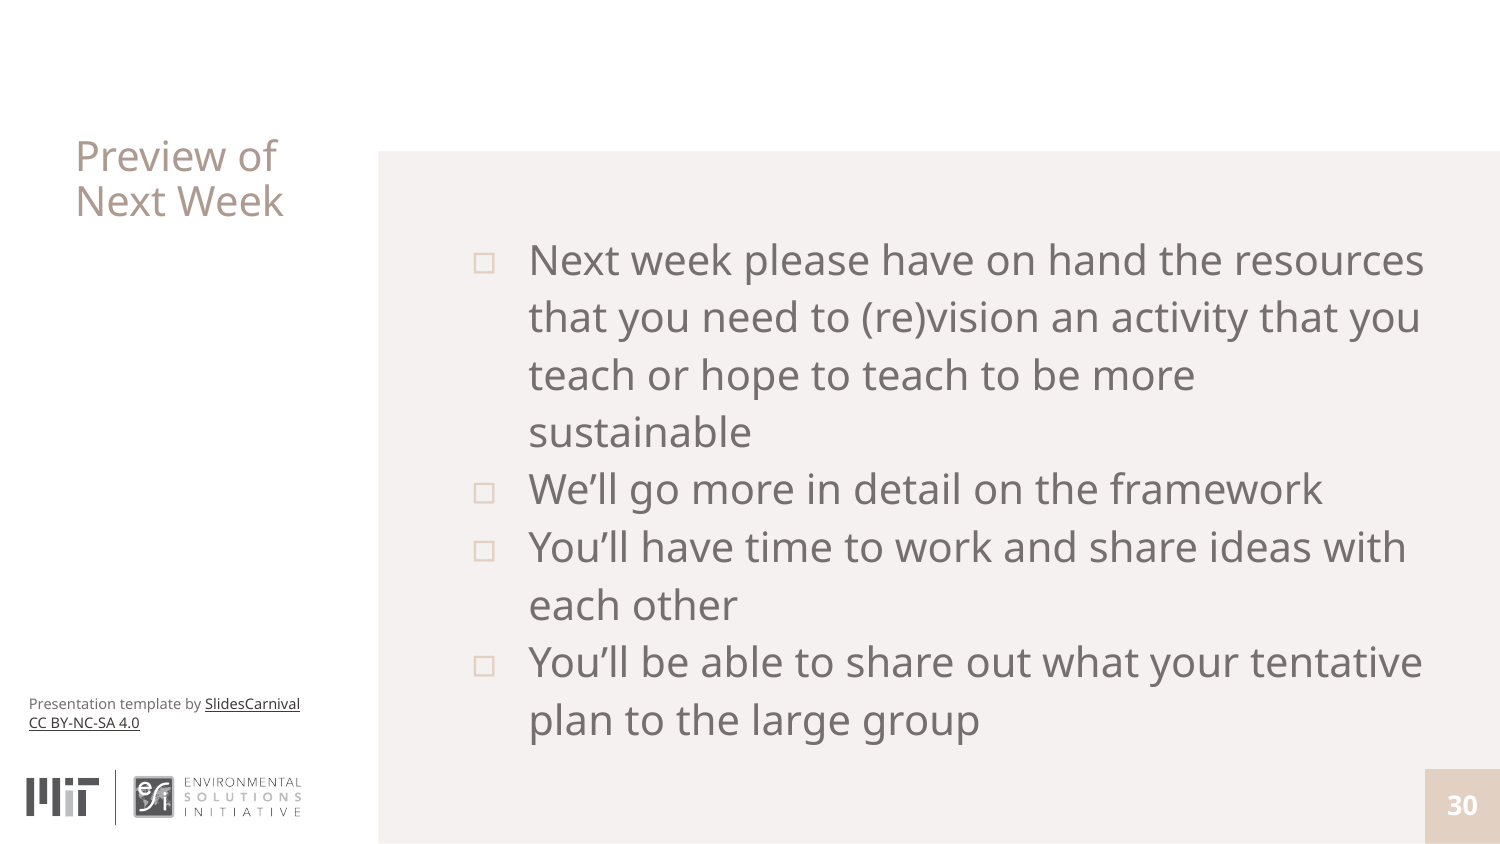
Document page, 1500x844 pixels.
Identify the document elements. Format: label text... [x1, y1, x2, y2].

slide_number 30 [1425, 769, 1500, 844]
list Next week please have on hand the resources that you need to (re)vision an activity that you teach or hope to teach to be more sustainable We’ll go more in detail on the framework You’ll have time to work and share ideas with each other You’ll be able to share out what your tentative plan to the large group [453, 225, 1426, 769]
picture [13, 757, 314, 835]
title Preview of Next Week [74, 135, 342, 769]
